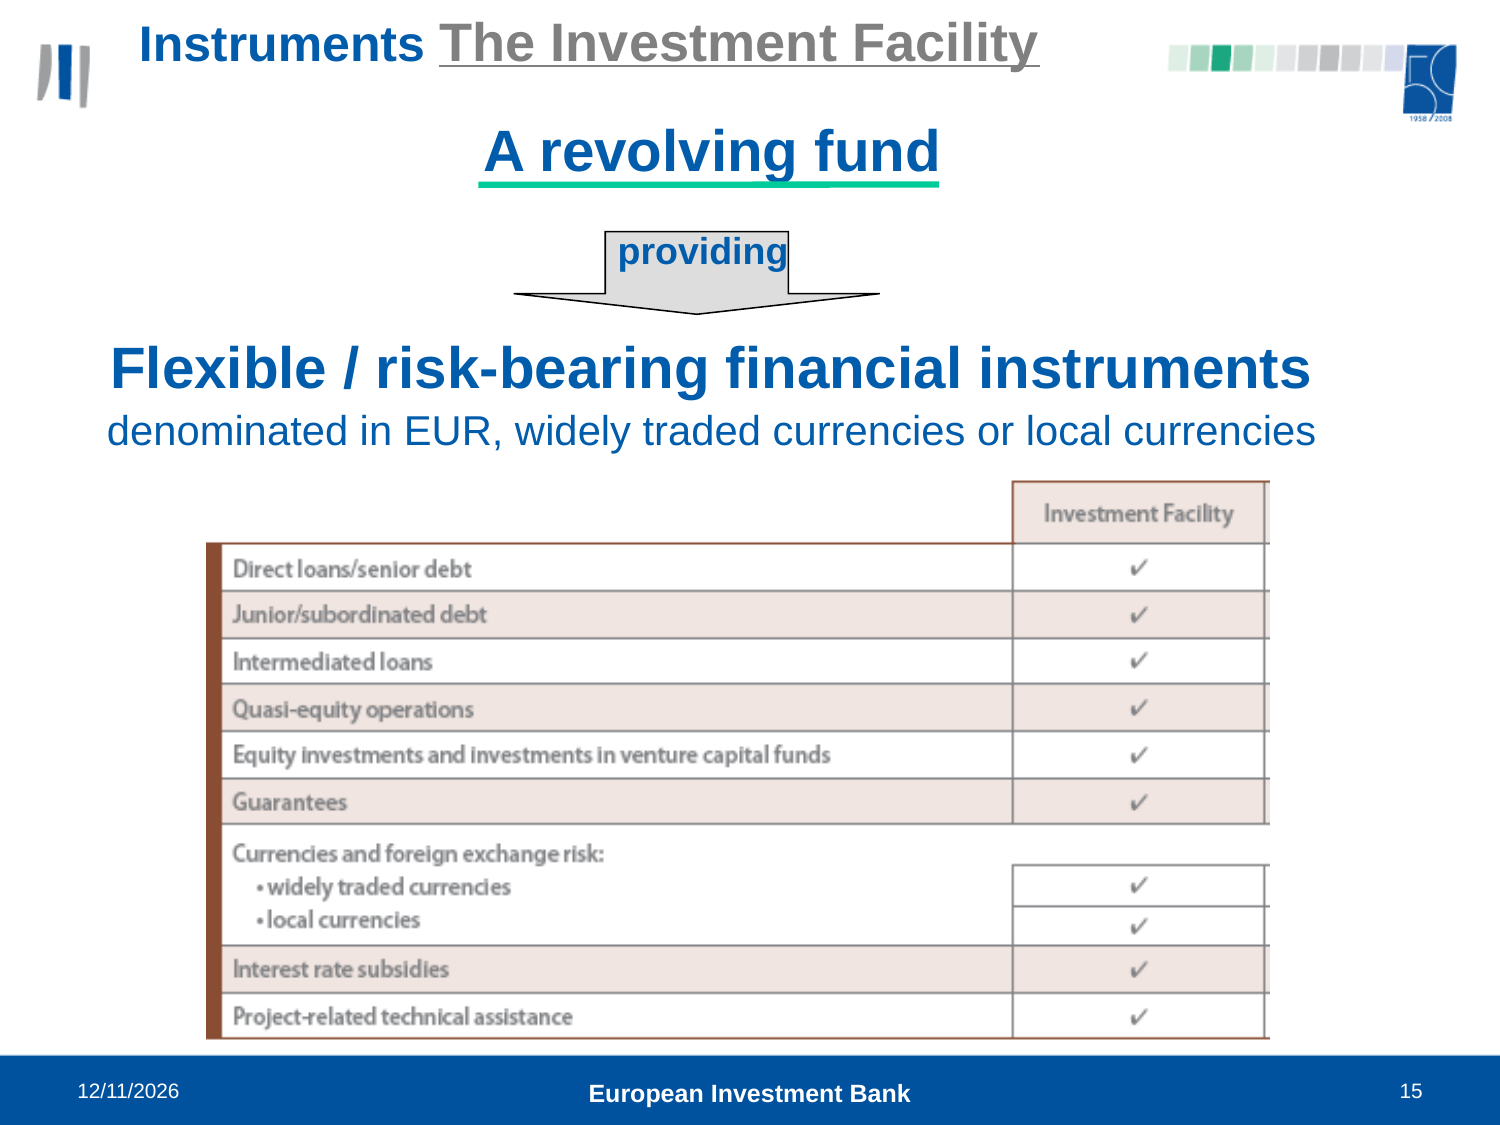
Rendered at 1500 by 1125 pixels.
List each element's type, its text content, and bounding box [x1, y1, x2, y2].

picture [0, 444, 1500, 1125]
slide_number 15 [1274, 1070, 1438, 1125]
picture [1306, 0, 1500, 113]
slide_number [62, 1070, 226, 1125]
footer European Investment Bank [229, 1070, 1271, 1125]
title Instruments The Investment Facility [123, 0, 1306, 113]
picture [0, 0, 123, 113]
text_box A revolving fund providing Flexible / risk-bearing financial instruments denominated in EUR, widely traded currencies or local currencies [0, 113, 1500, 462]
